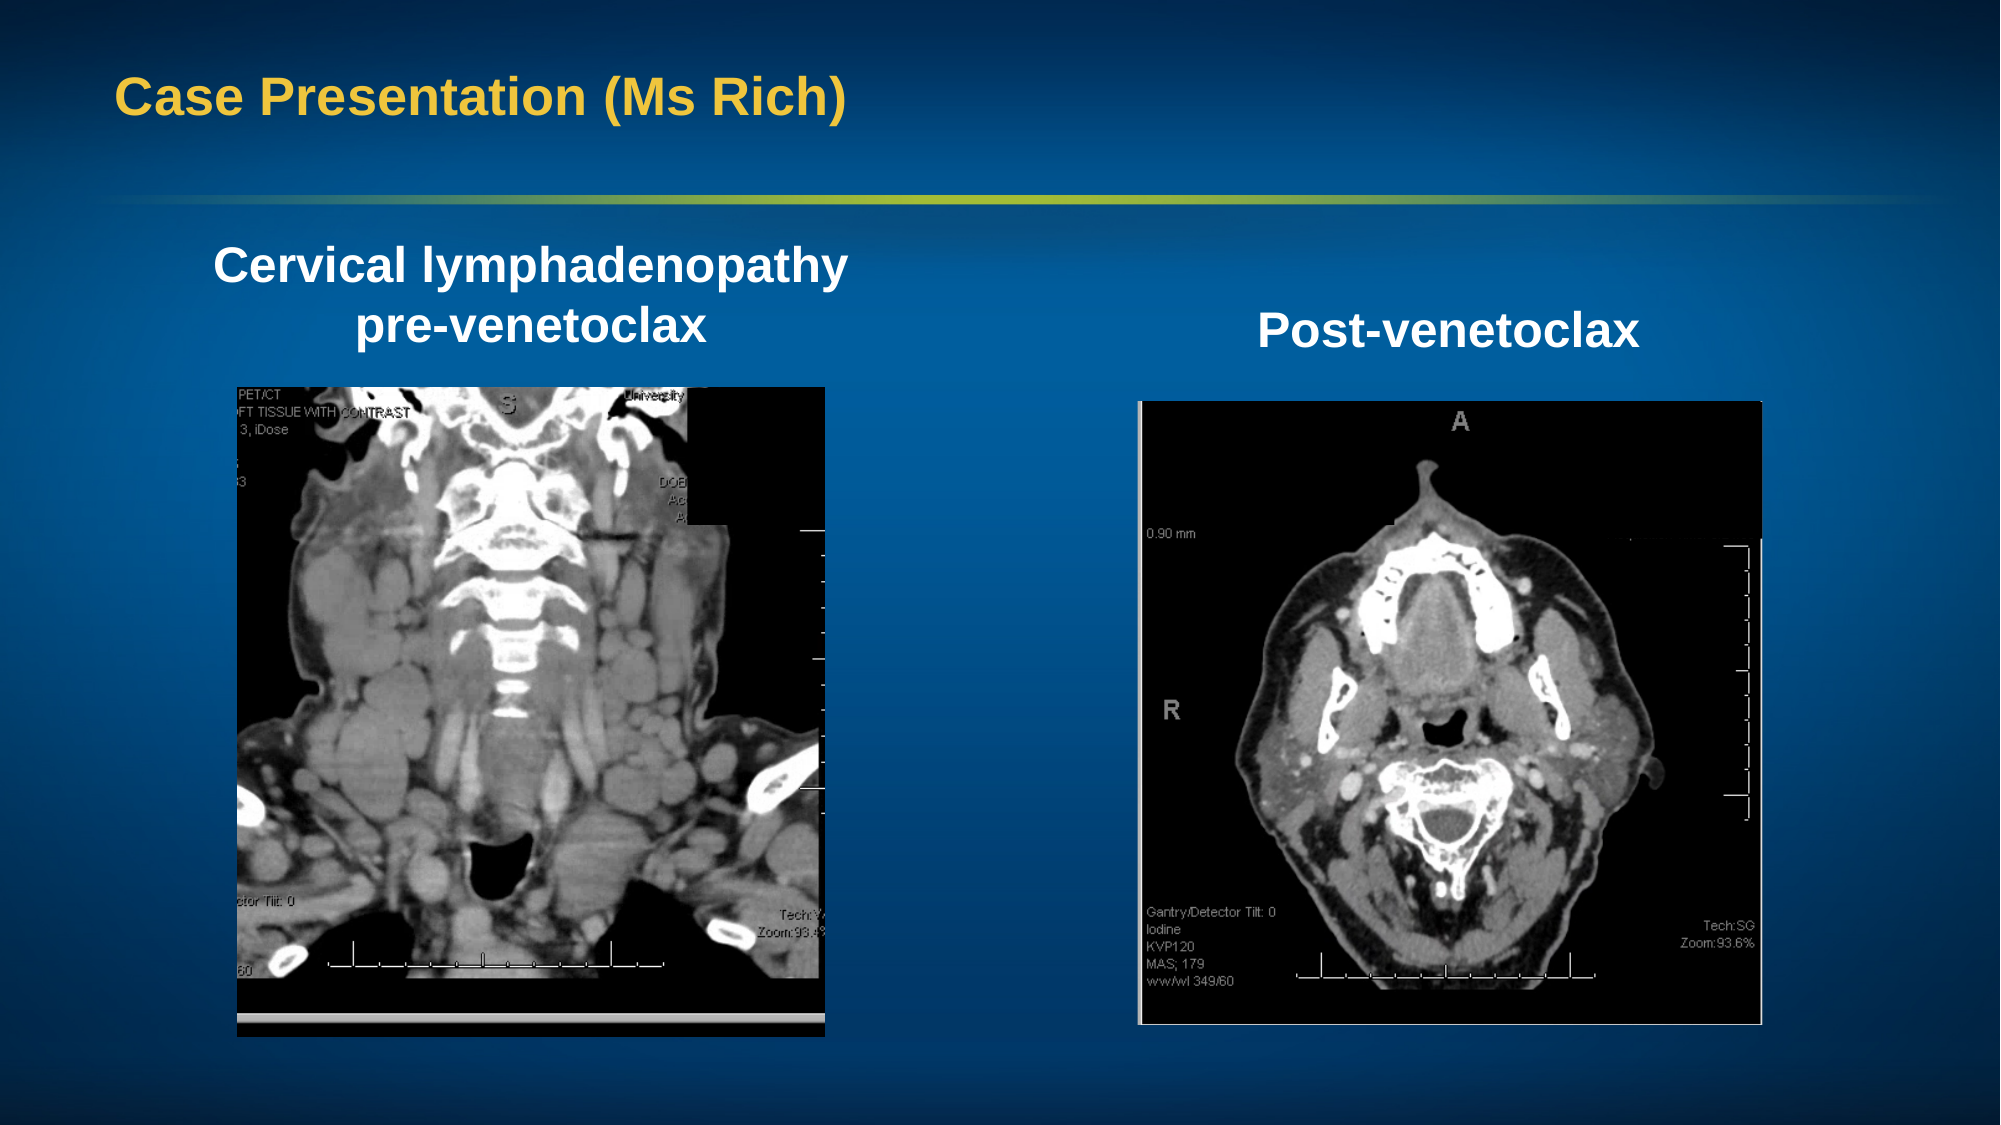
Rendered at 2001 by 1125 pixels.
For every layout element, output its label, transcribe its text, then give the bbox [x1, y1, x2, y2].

text_box Post-venetoclax [1134, 290, 1763, 403]
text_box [237, 387, 826, 1037]
title Case Presentation (Ms Rich) [99, 0, 1900, 188]
picture [0, 0, 2000, 1125]
list Cervical lymphadenopathy pre-venetoclax [197, 224, 866, 425]
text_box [1137, 401, 1763, 1026]
